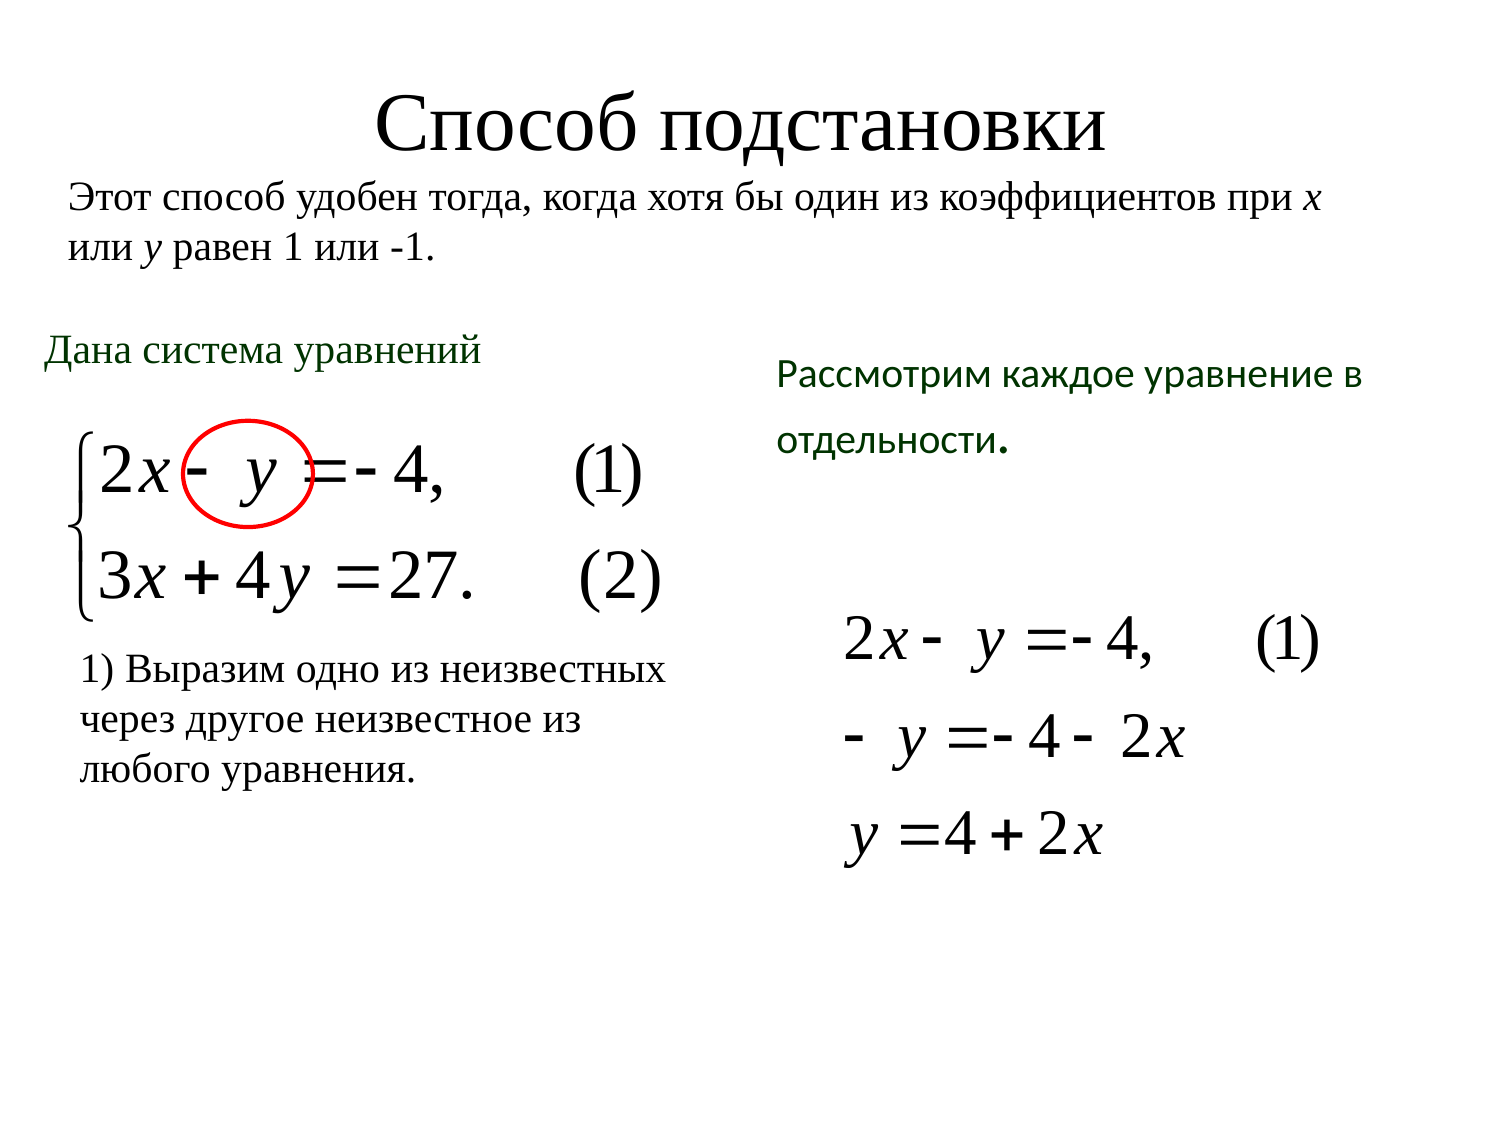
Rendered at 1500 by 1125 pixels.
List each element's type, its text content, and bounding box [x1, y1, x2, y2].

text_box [52, 420, 674, 634]
text_box 1) Выразим одно из неизвестных через другое неизвестное из любого уравнения. [64, 633, 739, 844]
text_box Рассмотрим каждое уравнение в отдельности. [761, 337, 1447, 473]
text_box Дана система уравнений [29, 314, 1046, 380]
title Способ подстановки [53, 1, 1429, 235]
text_box Этот способ удобен тогда, когда хотя бы один из коэффициентов при x или y равен 1 или -1. [53, 160, 1388, 276]
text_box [832, 597, 1335, 882]
